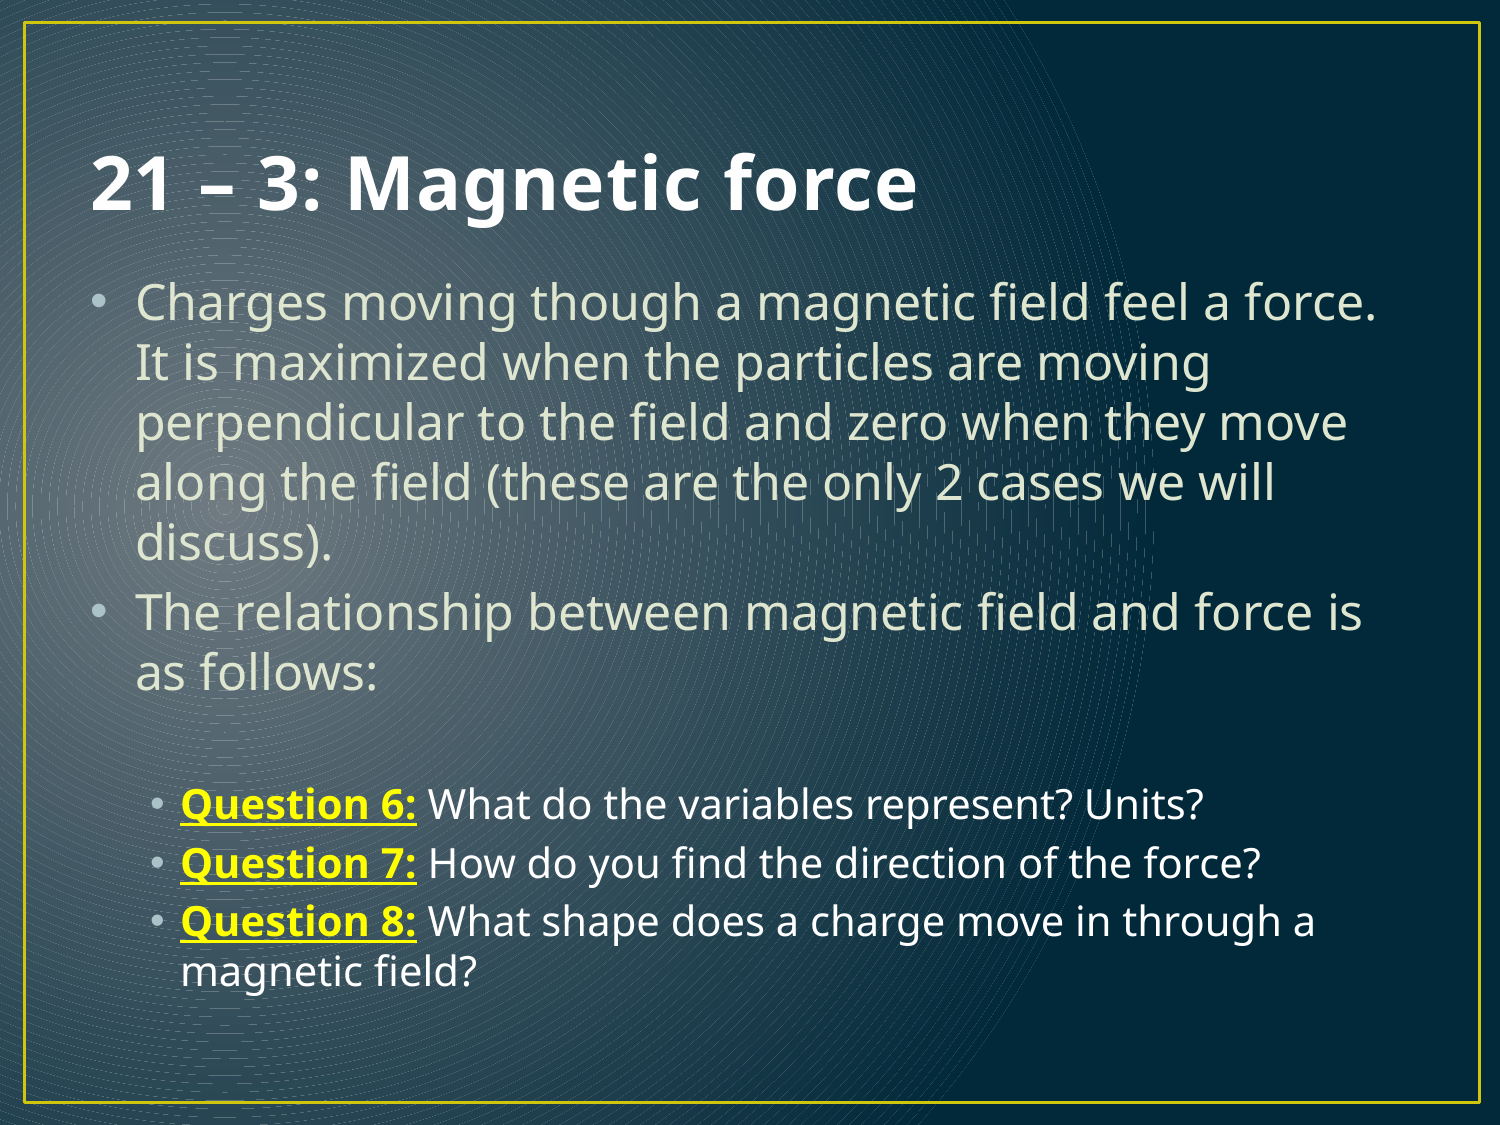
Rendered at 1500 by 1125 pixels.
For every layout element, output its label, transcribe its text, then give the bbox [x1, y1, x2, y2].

title 21 – 3: Magnetic force [75, 45, 1425, 233]
